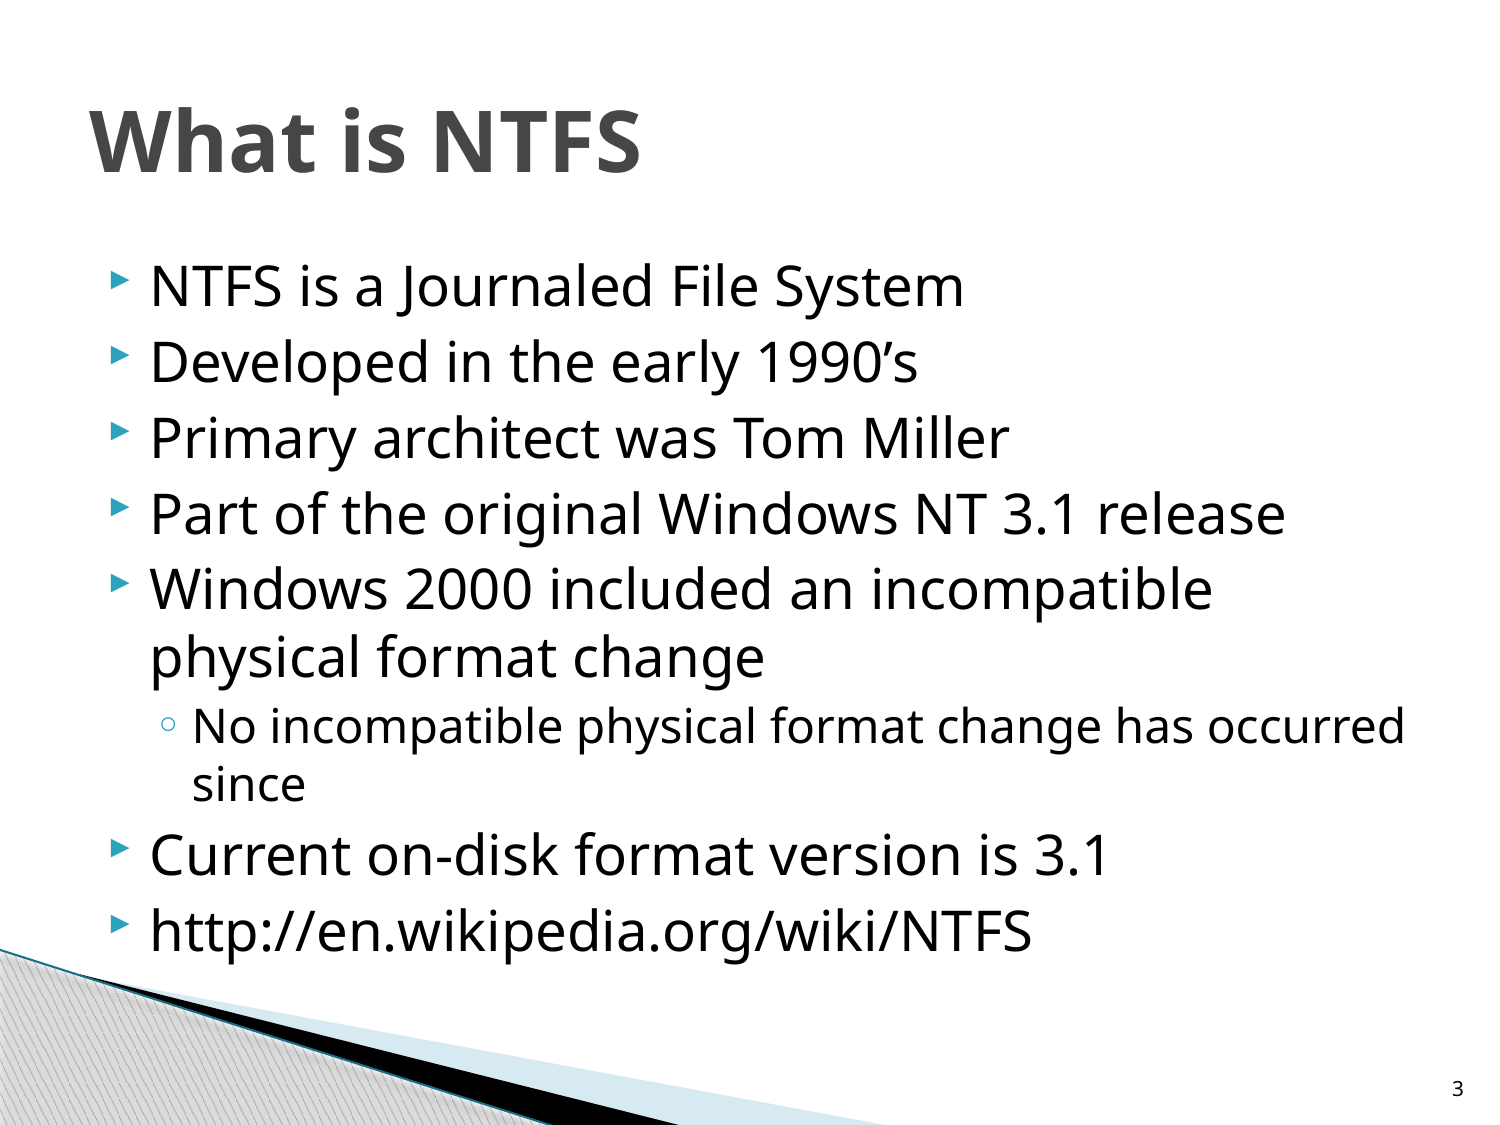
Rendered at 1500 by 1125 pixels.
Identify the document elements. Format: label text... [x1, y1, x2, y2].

slide_number 3 [1418, 1051, 1479, 1112]
title What is NTFS [75, 45, 1425, 233]
list NTFS is a Journaled File System Developed in the early 1990’s Primary architect was Tom Miller Part of the original Windows NT 3.1 release Windows 2000 included an incompatible physical format change No incompatible physical format change has occurred since Current on-disk format version is 3.1 http://en.wikipedia.org/wiki/NTFS [75, 243, 1425, 986]
